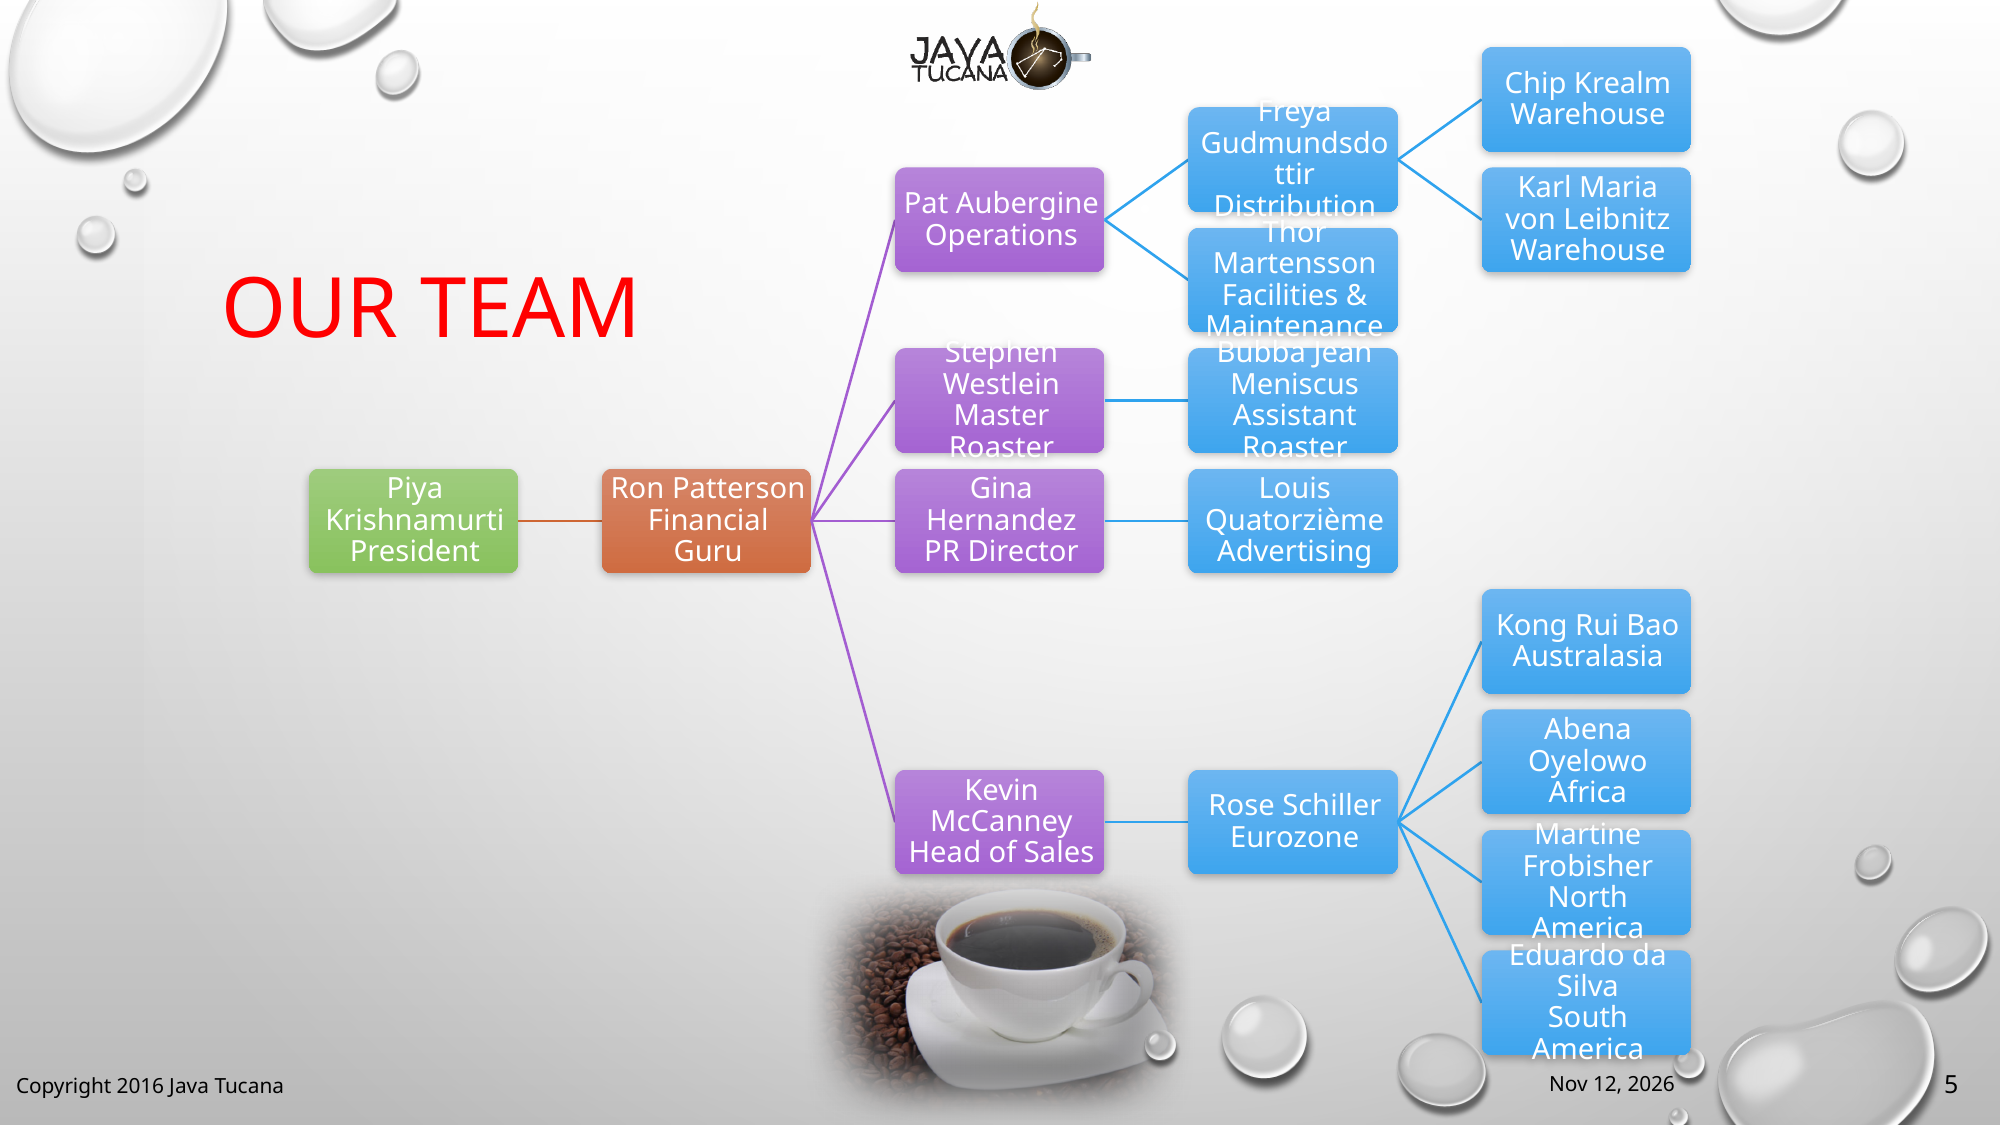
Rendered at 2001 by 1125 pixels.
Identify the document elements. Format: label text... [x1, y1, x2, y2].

picture [0, 0, 2001, 1125]
slide_number 5-May-16 [1239, 1064, 1690, 1116]
footer Copyright 2016 Java Tucana [1, 1055, 1096, 1116]
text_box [149, 46, 1851, 1056]
slide_number 5 [1848, 1055, 1974, 1116]
